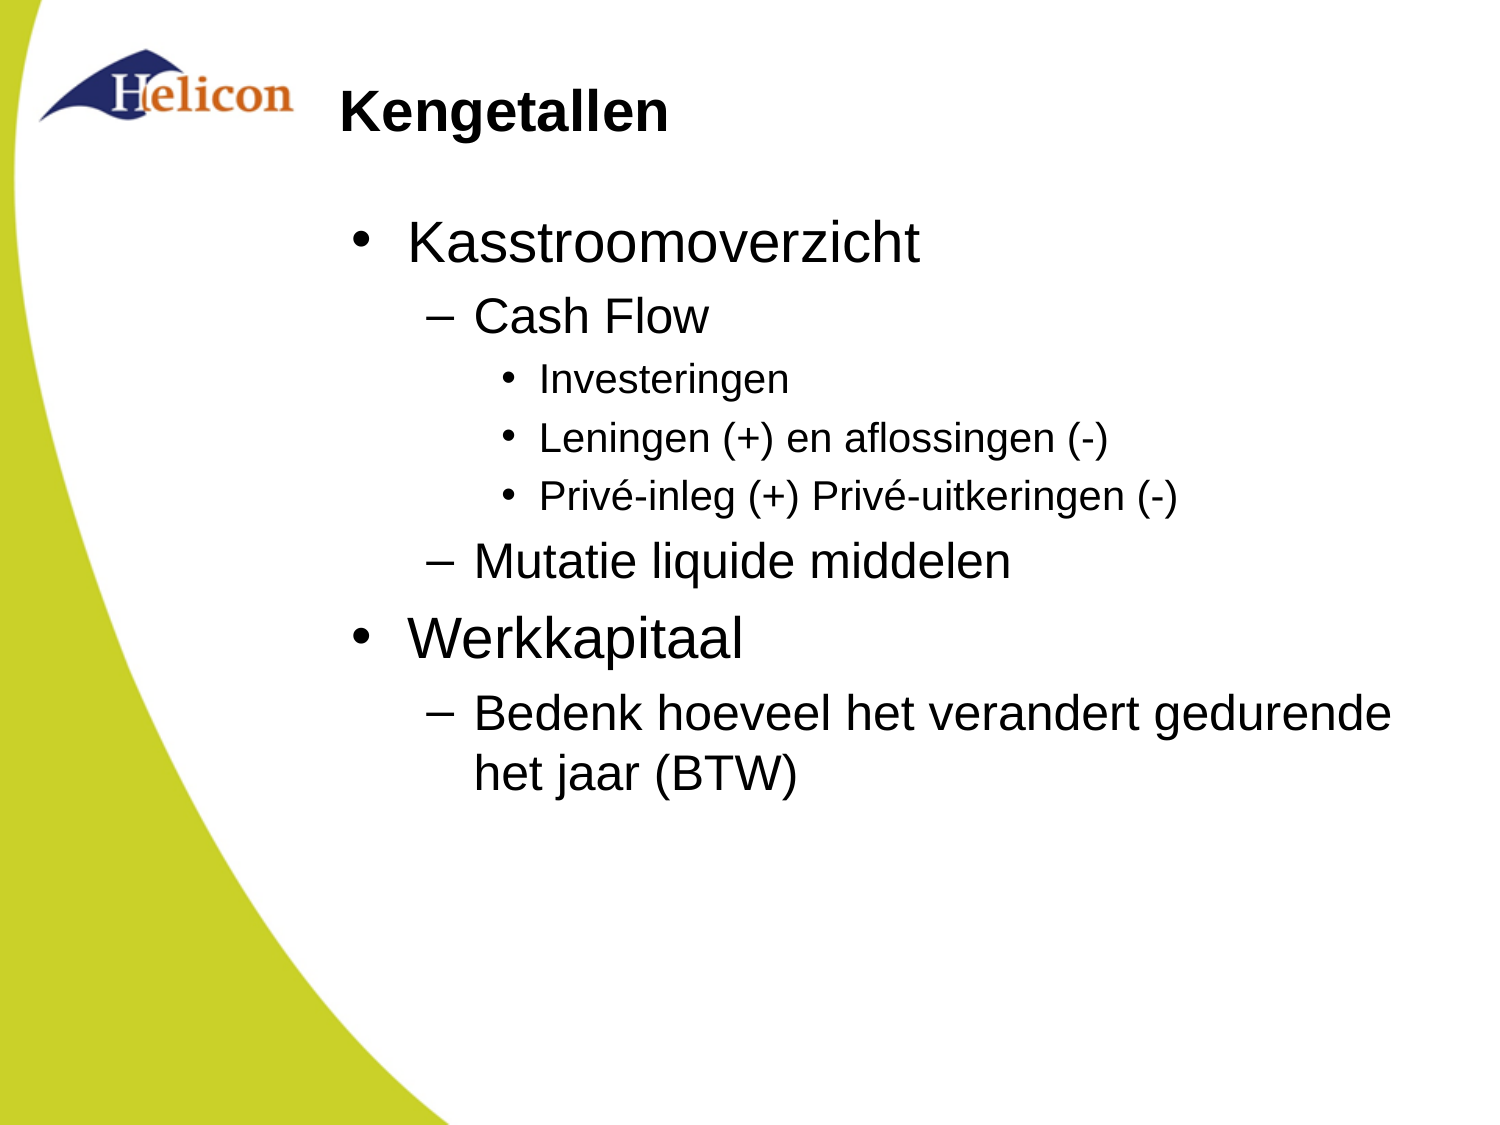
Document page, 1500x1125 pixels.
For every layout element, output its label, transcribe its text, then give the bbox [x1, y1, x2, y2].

title Kengetallen [324, 54, 1415, 161]
list Kasstroomoverzicht Cash Flow Investeringen Leningen (+) en aflossingen (-) Privé-inleg (+) Privé-uitkeringen (-) Mutatie liquide middelen Werkkapitaal Bedenk hoeveel het verandert gedurende het jaar (BTW) [336, 196, 1425, 1005]
picture [0, 0, 1500, 1125]
